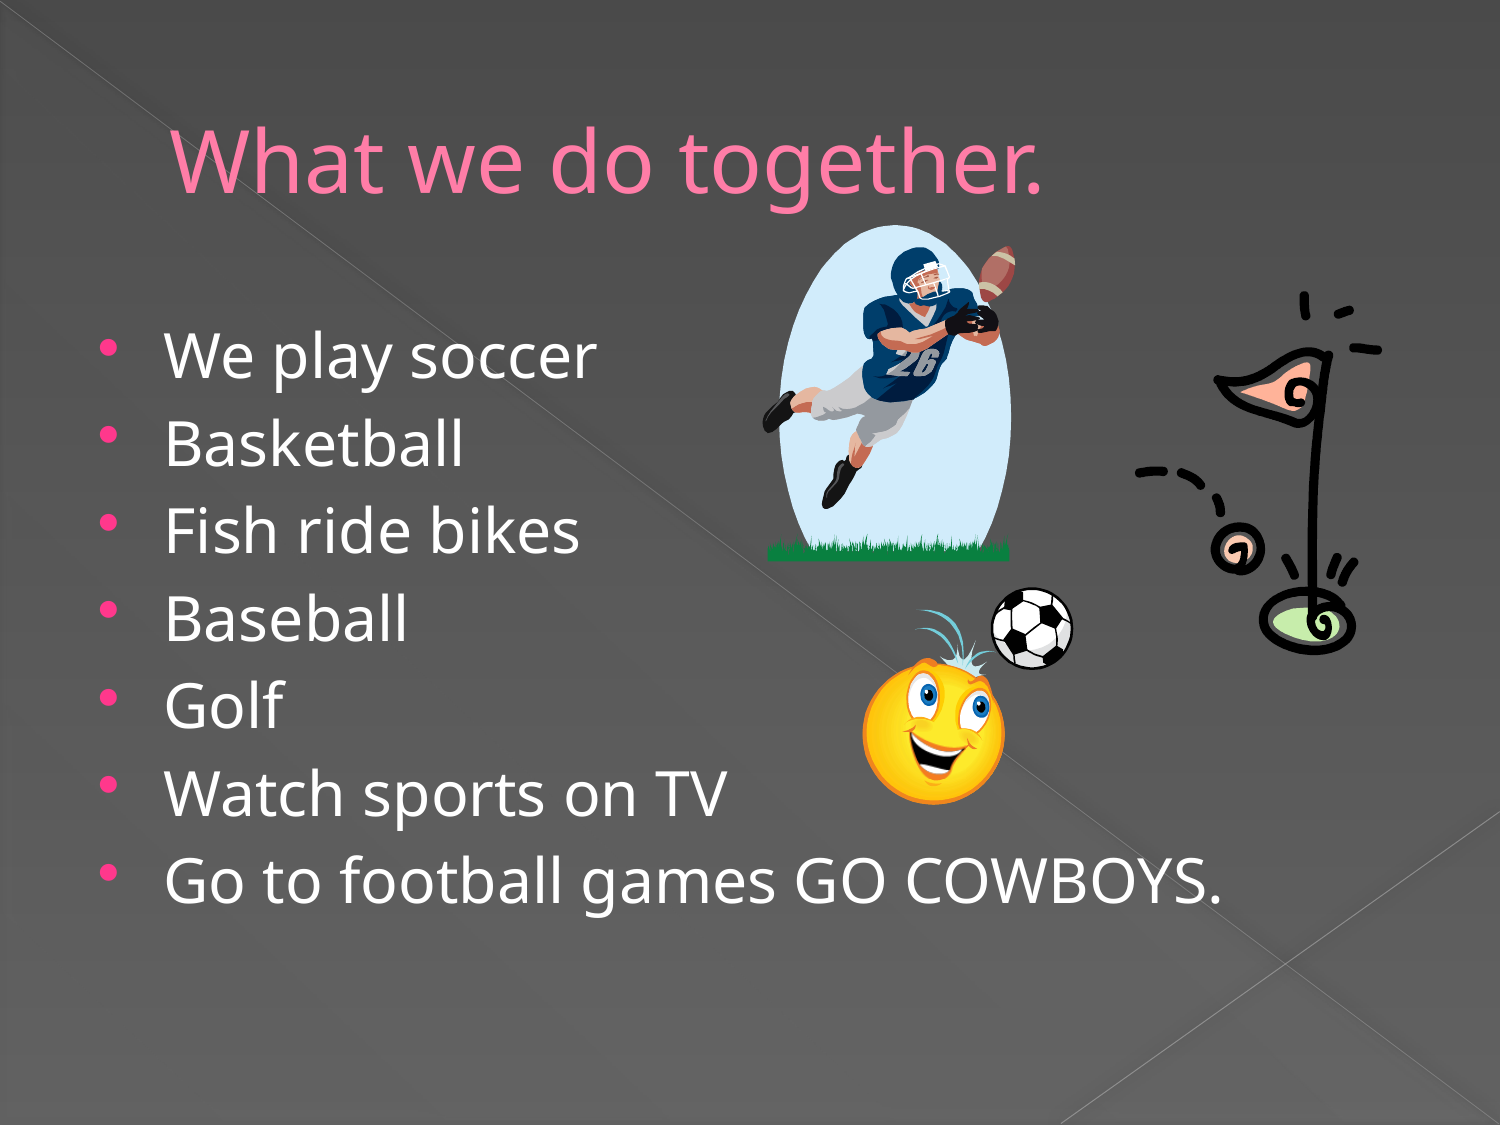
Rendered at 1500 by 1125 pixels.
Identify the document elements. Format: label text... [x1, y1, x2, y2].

picture [864, 587, 1074, 803]
picture [1132, 289, 1385, 658]
picture [763, 226, 1015, 561]
title What we do together. [75, 43, 1425, 274]
list We play soccer Basketball Fish ride bikes Baseball Golf Watch sports on TV Go to football games GO COWBOYS. [75, 308, 1425, 1059]
